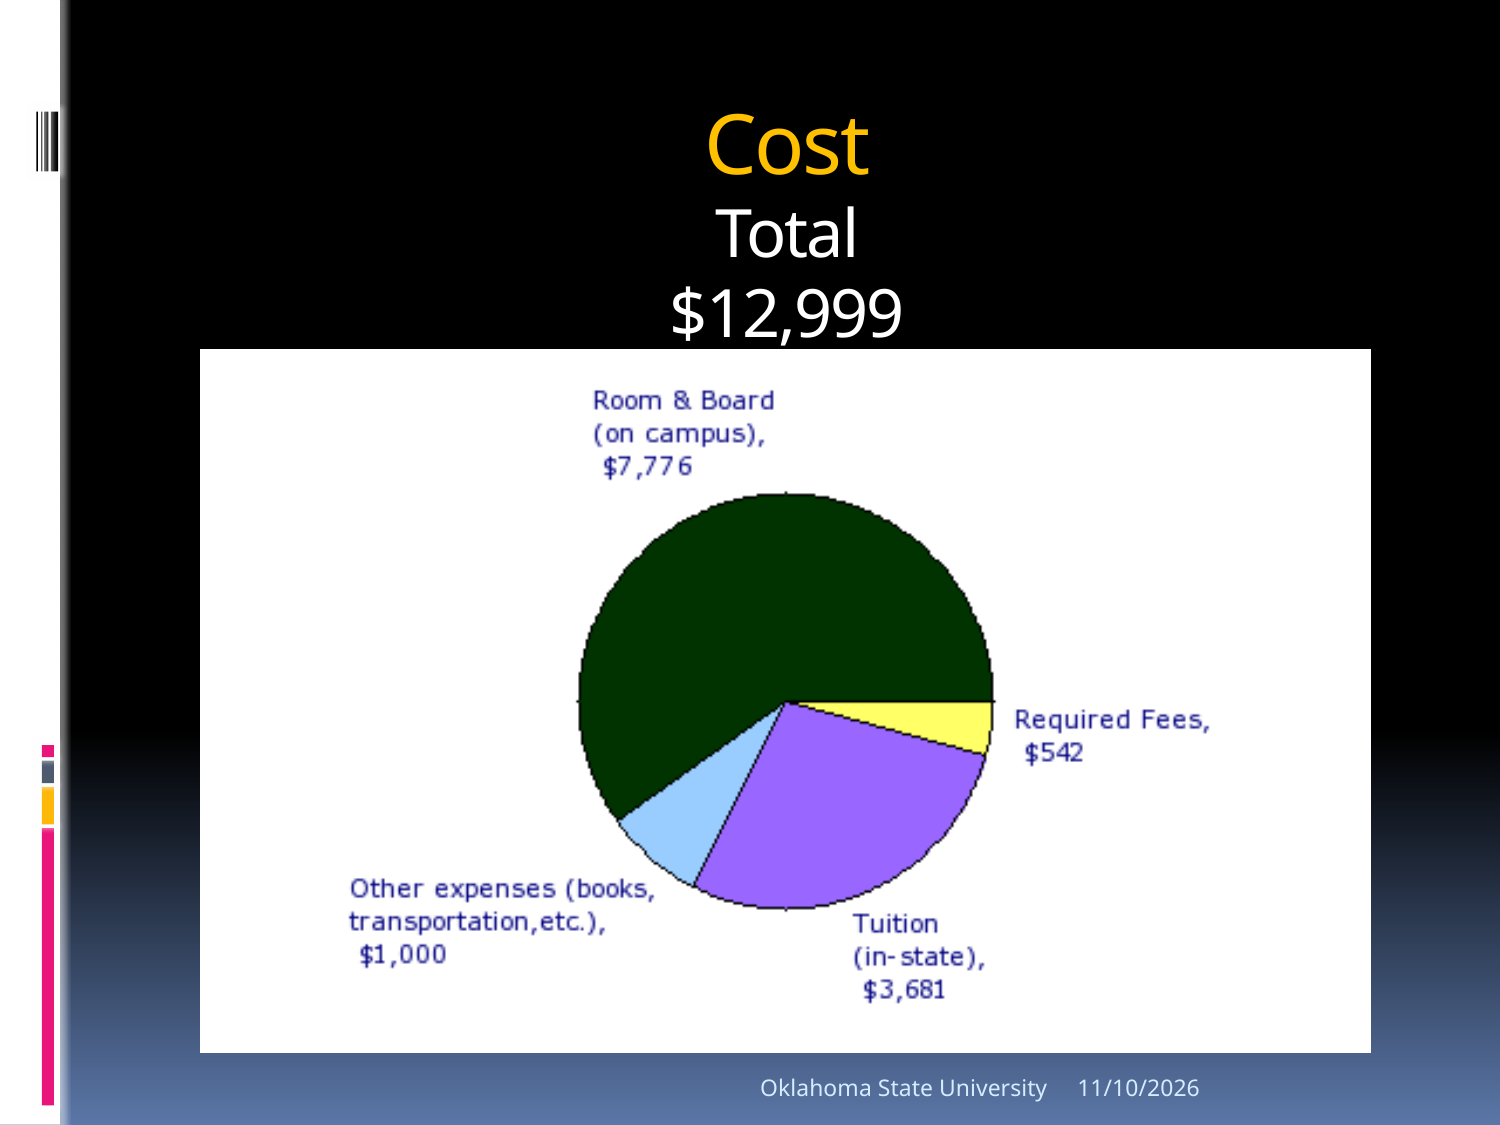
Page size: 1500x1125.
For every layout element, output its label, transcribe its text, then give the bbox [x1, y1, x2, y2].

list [199, 349, 1371, 1053]
title Cost Total $12,999 [150, 83, 1425, 234]
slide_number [1063, 1052, 1413, 1113]
footer Oklahoma State University [150, 1052, 1063, 1113]
